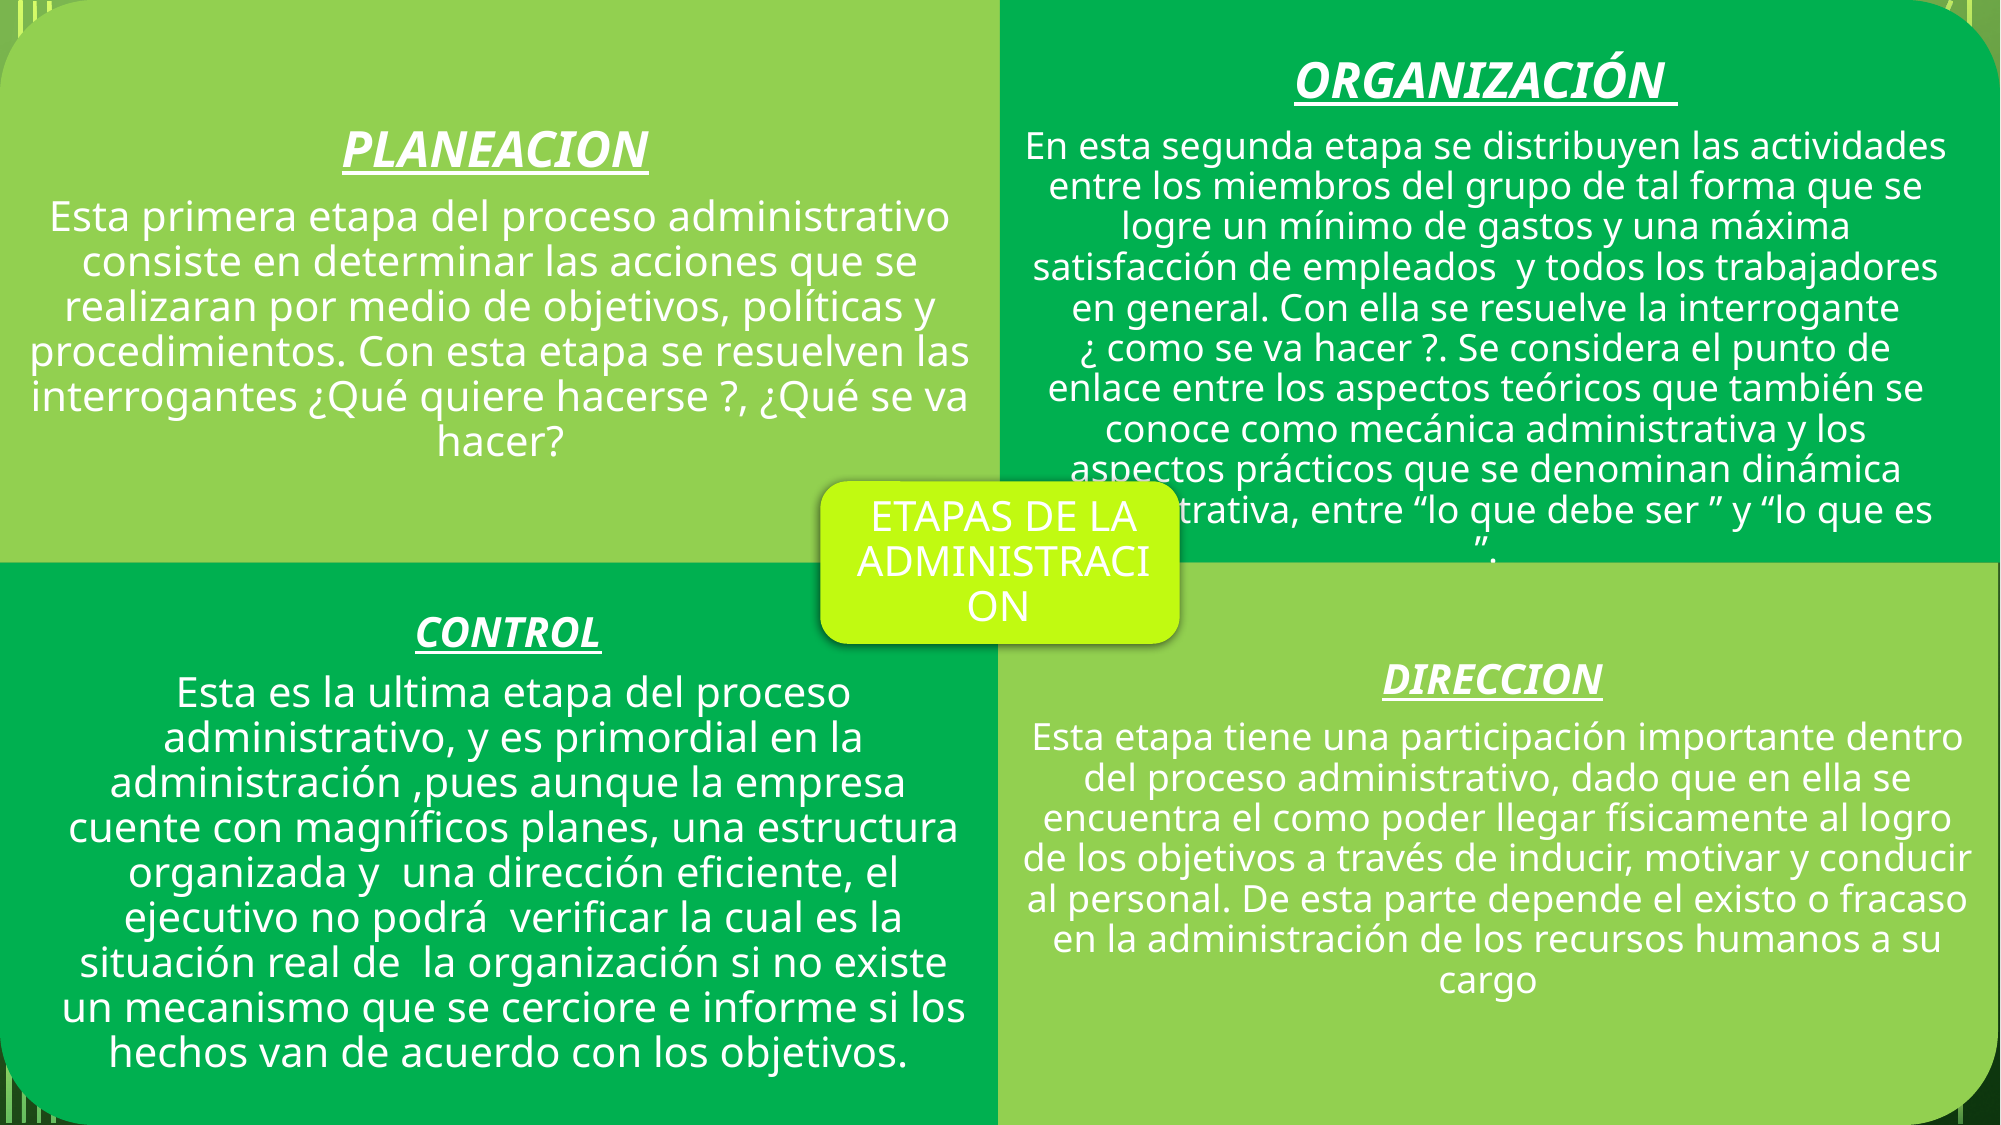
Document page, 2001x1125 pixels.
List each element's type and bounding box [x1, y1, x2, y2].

text_box [0, 0, 2000, 1125]
